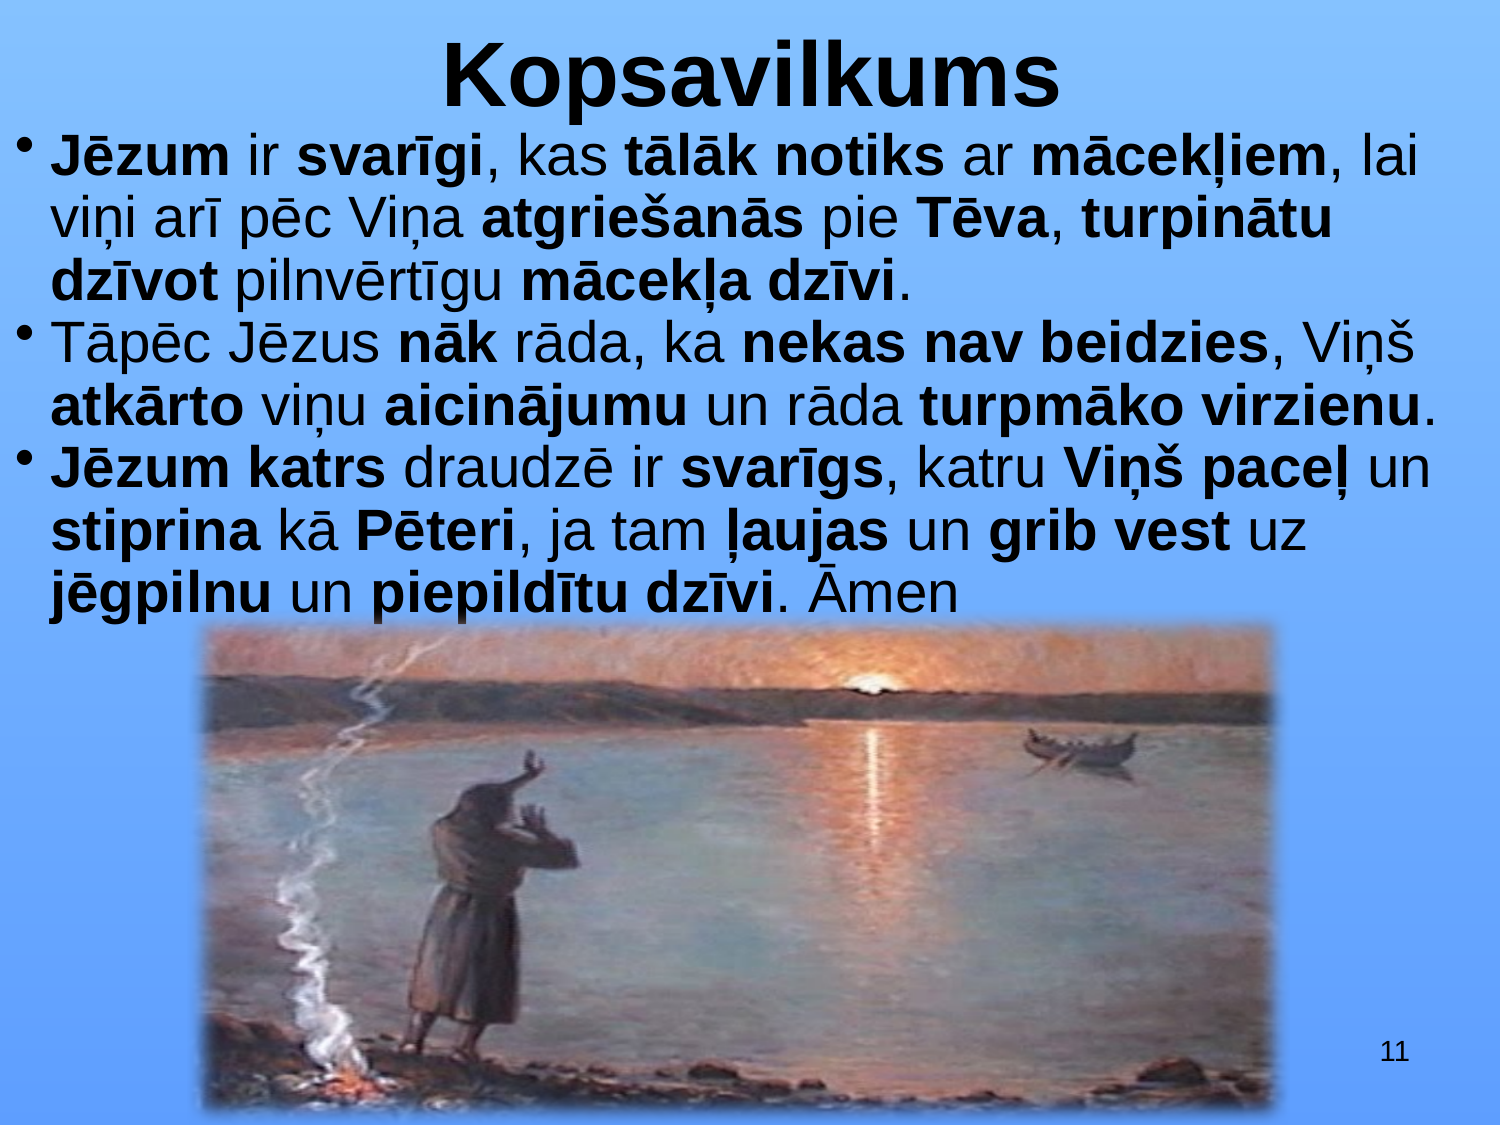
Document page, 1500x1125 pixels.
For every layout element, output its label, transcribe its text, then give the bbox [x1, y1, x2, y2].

picture [187, 609, 1290, 1125]
slide_number 11 [1293, 1024, 1426, 1103]
title Kopsavilkums [76, 0, 1428, 117]
text_box Jēzum ir svarīgi, kas tālāk notiks ar mācekļiem, lai viņi arī pēc Viņa atgriešanās pie Tēva, turpinātu dzīvot pilnvērtīgu mācekļa dzīvi. Tāpēc Jēzus nāk rāda, ka nekas nav beidzies, Viņš atkārto viņu aicinājumu un rāda turpmāko virzienu. Jēzum katrs draudzē ir svarīgs, katru Viņš paceļ un stiprina kā Pēteri, ja tam ļaujas un grib vest uz jēgpilnu un piepildītu dzīvi. Āmen [0, 117, 1500, 632]
